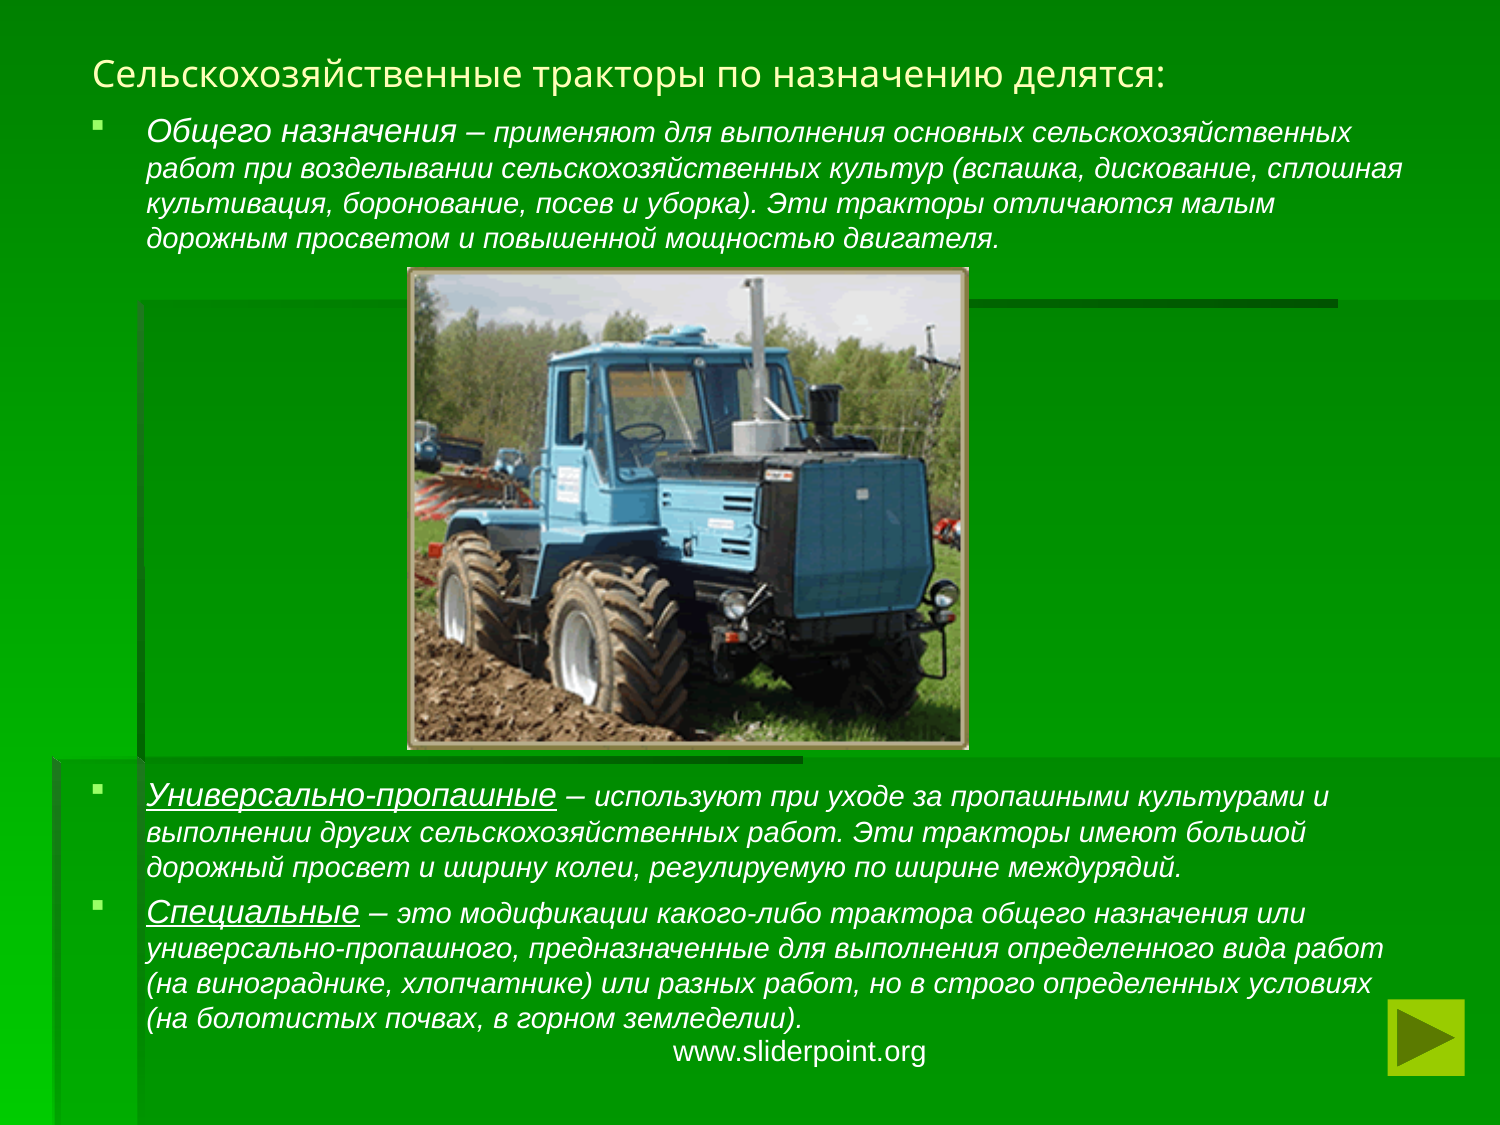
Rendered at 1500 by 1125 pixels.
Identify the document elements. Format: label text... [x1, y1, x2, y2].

text_box [1387, 999, 1465, 1076]
title Сельскохозяйственные тракторы по назначению делятся: [76, 42, 1428, 103]
list Общего назначения – применяют для выполнения основных сельскохозяйственных работ при возделывании сельскохозяйственных культур (вспашка, дискование, сплошная культивация, боронование, посев и уборка). Эти тракторы отличаются малым дорожным просветом и повышенной мощностью двигателя. Универсально-пропашные – используют при уходе за пропашными культурами и выполнении других сельскохозяйственных работ. Эти тракторы имеют большой дорожный просвет и ширину колеи, регулируемую по ширине междурядий. Специальные – это модификации какого-либо трактора общего назначения или универсально-пропашного, предназначенные для выполнения определенного вида работ (на винограднике, хлопчатнике) или разных работ, но в строго определенных условиях (на болотистых почвах, в горном земледелии). [74, 101, 1426, 1083]
picture [407, 266, 969, 751]
footer www.sliderpoint.org [562, 1024, 1038, 1103]
